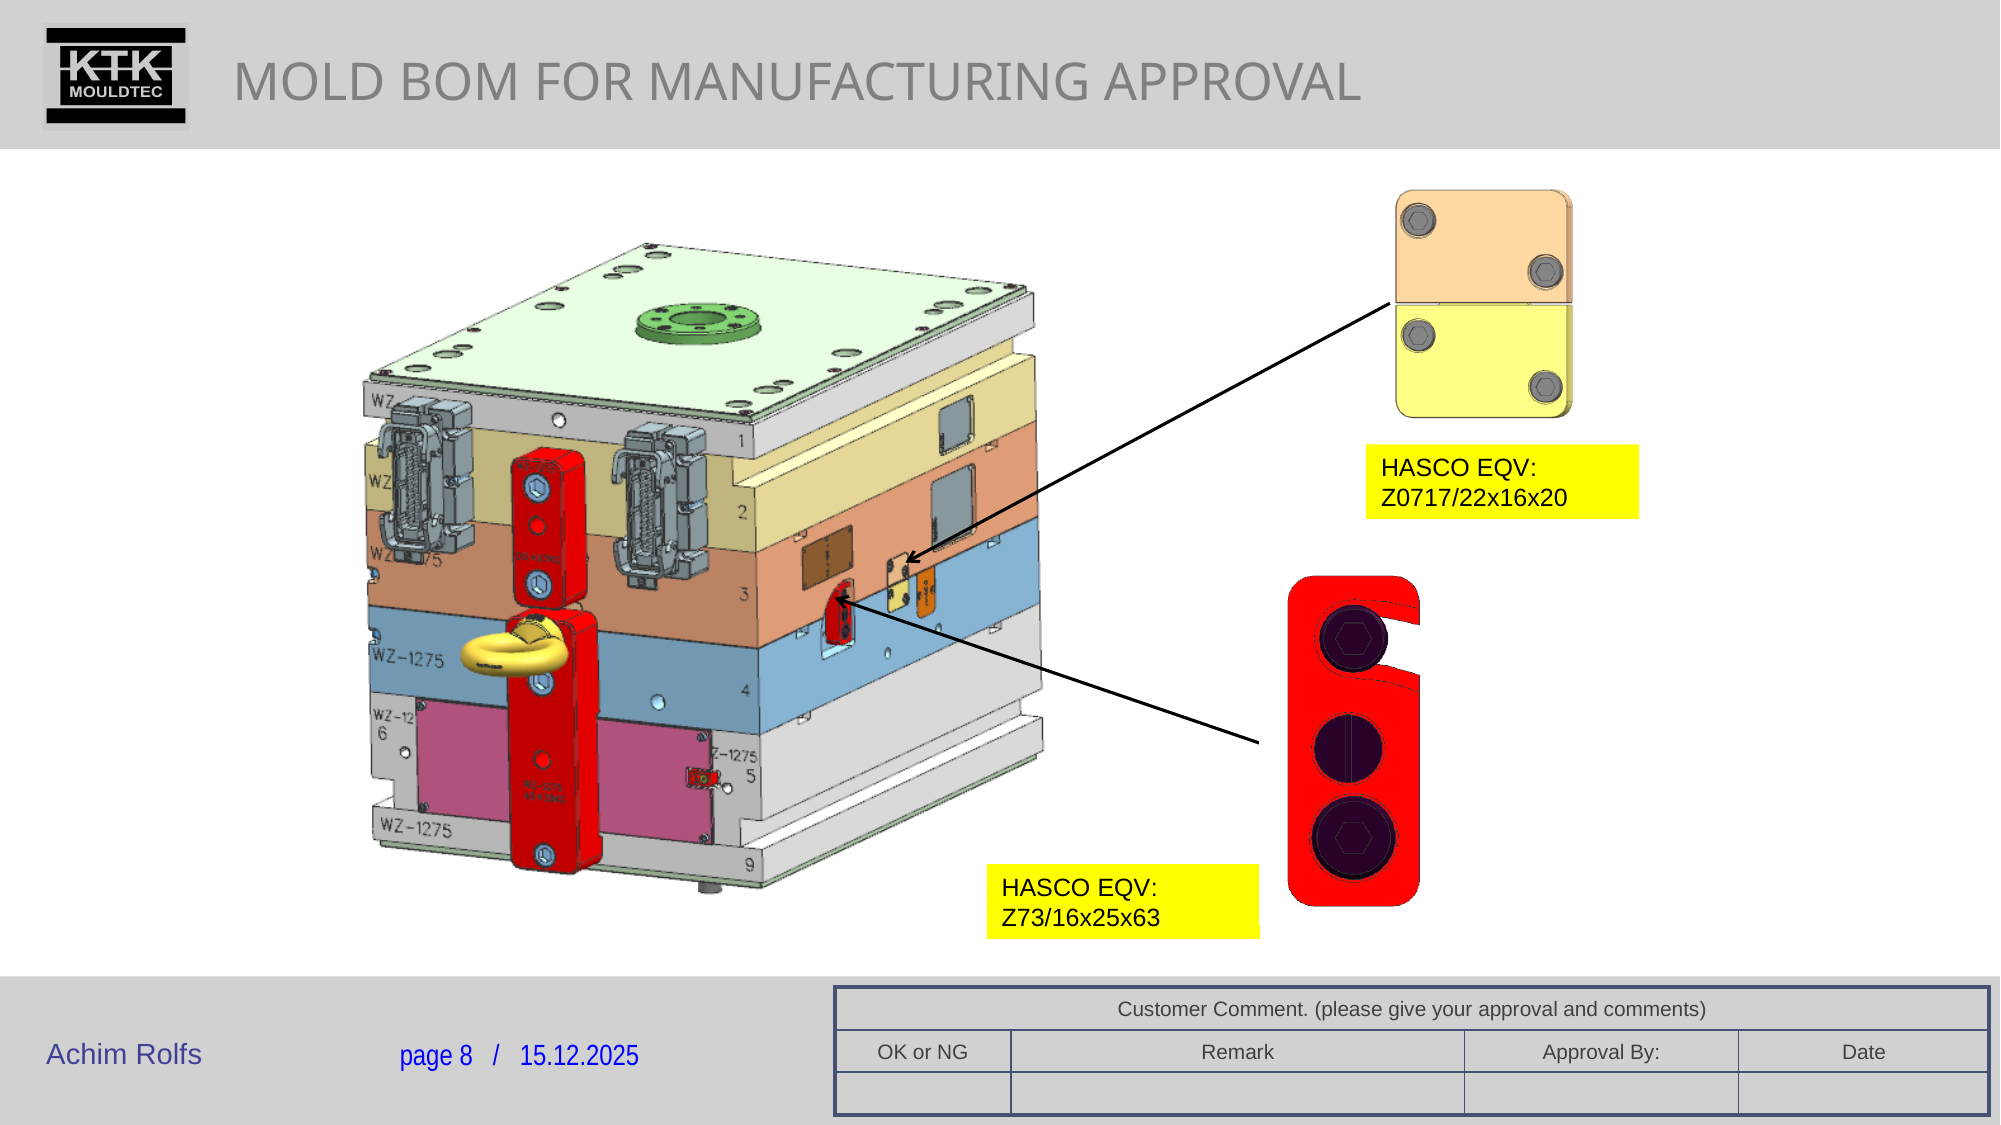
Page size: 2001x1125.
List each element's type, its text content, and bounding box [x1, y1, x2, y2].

picture [1389, 184, 1576, 423]
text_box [834, 597, 1254, 744]
text_box HASCO EQV: Z0717/22x16x20 [1396, 444, 1640, 519]
text_box page 8 / 15.12.2025 [370, 1011, 670, 1066]
picture [1259, 561, 1453, 925]
picture [338, 205, 1061, 910]
text_box HASCO EQV: Z73/16x25x63 [986, 864, 1260, 939]
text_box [905, 303, 1391, 563]
